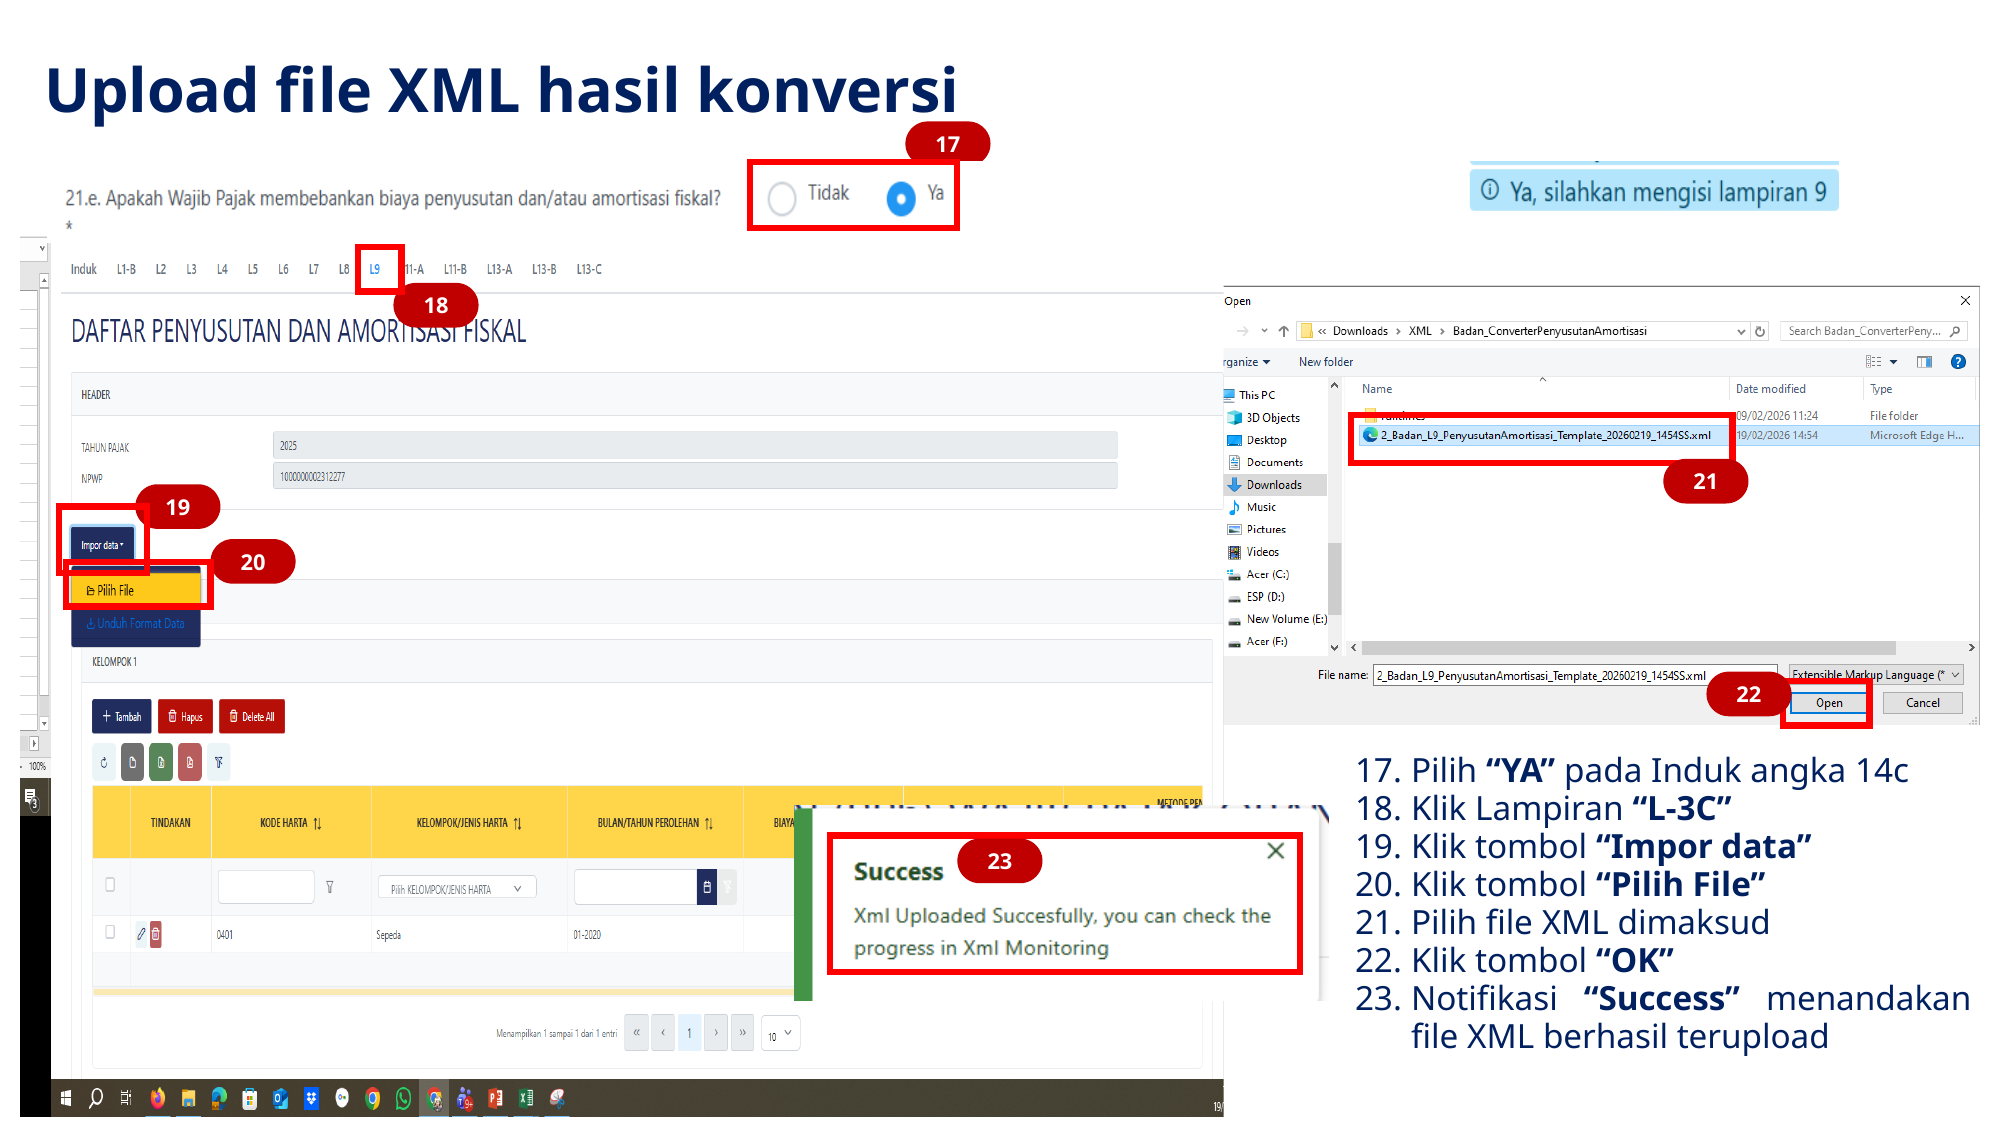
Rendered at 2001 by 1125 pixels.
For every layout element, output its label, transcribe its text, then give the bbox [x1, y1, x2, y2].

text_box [794, 805, 1329, 1001]
text_box 17 [904, 120, 992, 161]
text_box Pilih “YA” pada Induk angka 14c Klik Lampiran “L-3C” Klik tombol “Impor data” Klik tombol “Pilih File” Pilih file XML dimaksud Klik tombol “OK” Notifikasi “Success” menandakan file XML berhasil terupload [1355, 751, 1972, 1055]
text_box Upload file XML hasil konversi [44, 15, 1852, 125]
picture [20, 161, 1980, 1117]
